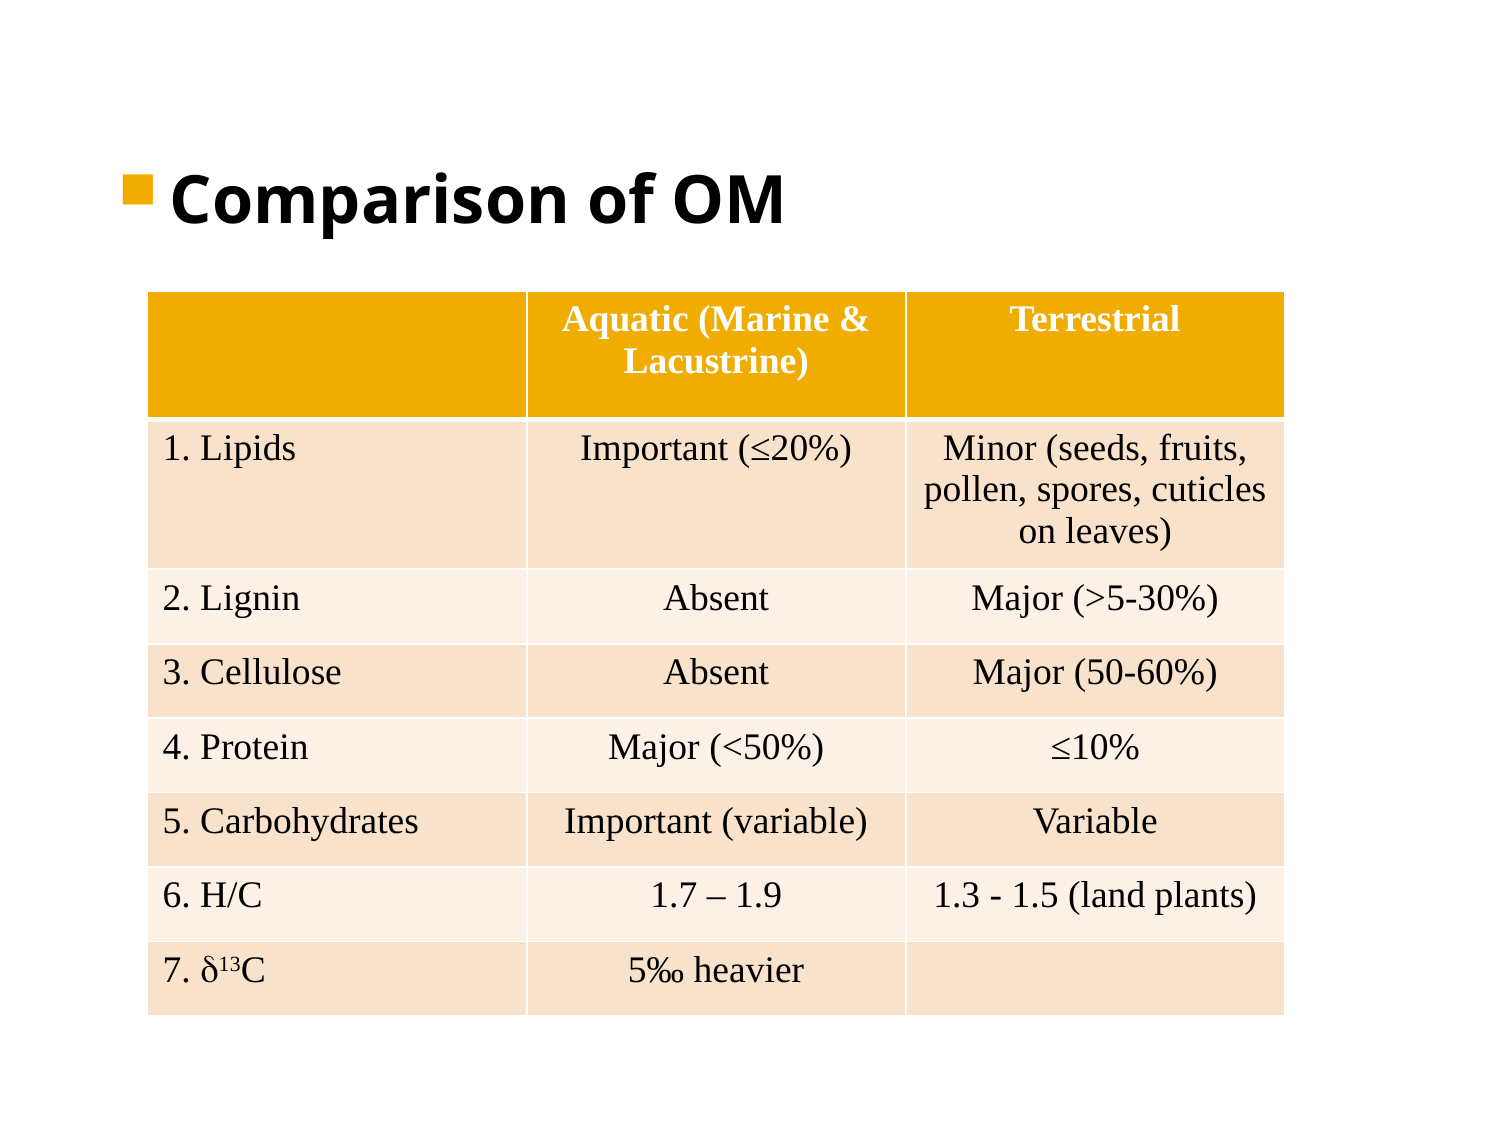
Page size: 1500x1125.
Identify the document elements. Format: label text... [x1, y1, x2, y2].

table_cell 1.7 – 1.9 [528, 868, 905, 941]
table_cell Variable [907, 793, 1284, 866]
table_header Terrestrial [907, 292, 1284, 417]
table_cell 4. Protein [148, 719, 526, 792]
table_cell [907, 942, 1284, 1015]
table_cell Absent [528, 645, 905, 717]
table_cell Major (>5-30%) [907, 570, 1284, 643]
table_cell ≤10% [907, 719, 1284, 792]
table_cell Minor (seeds, fruits, pollen, spores, cuticles on leaves) [907, 422, 1284, 568]
table_cell Major (<50%) [528, 719, 905, 792]
table_cell 7. d13C [148, 942, 526, 1015]
table_cell 2. Lignin [148, 570, 526, 643]
text_box Comparison of OM [83, 149, 1418, 464]
table_cell 6. H/C [148, 868, 526, 941]
table_cell 5‰ heavier [528, 942, 905, 1015]
table_cell 3. Cellulose [148, 645, 526, 717]
table_header [148, 292, 526, 417]
table_cell 1. Lipids [148, 422, 526, 568]
table_cell Important (variable) [528, 793, 905, 866]
table_cell Absent [528, 570, 905, 643]
table_cell Important (≤20%) [528, 422, 905, 568]
table_header Aquatic (Marine & Lacustrine) [528, 292, 905, 417]
table_cell 1.3 - 1.5 (land plants) [907, 868, 1284, 941]
table_cell Major (50-60%) [907, 645, 1284, 717]
table_cell 5. Carbohydrates [148, 793, 526, 866]
